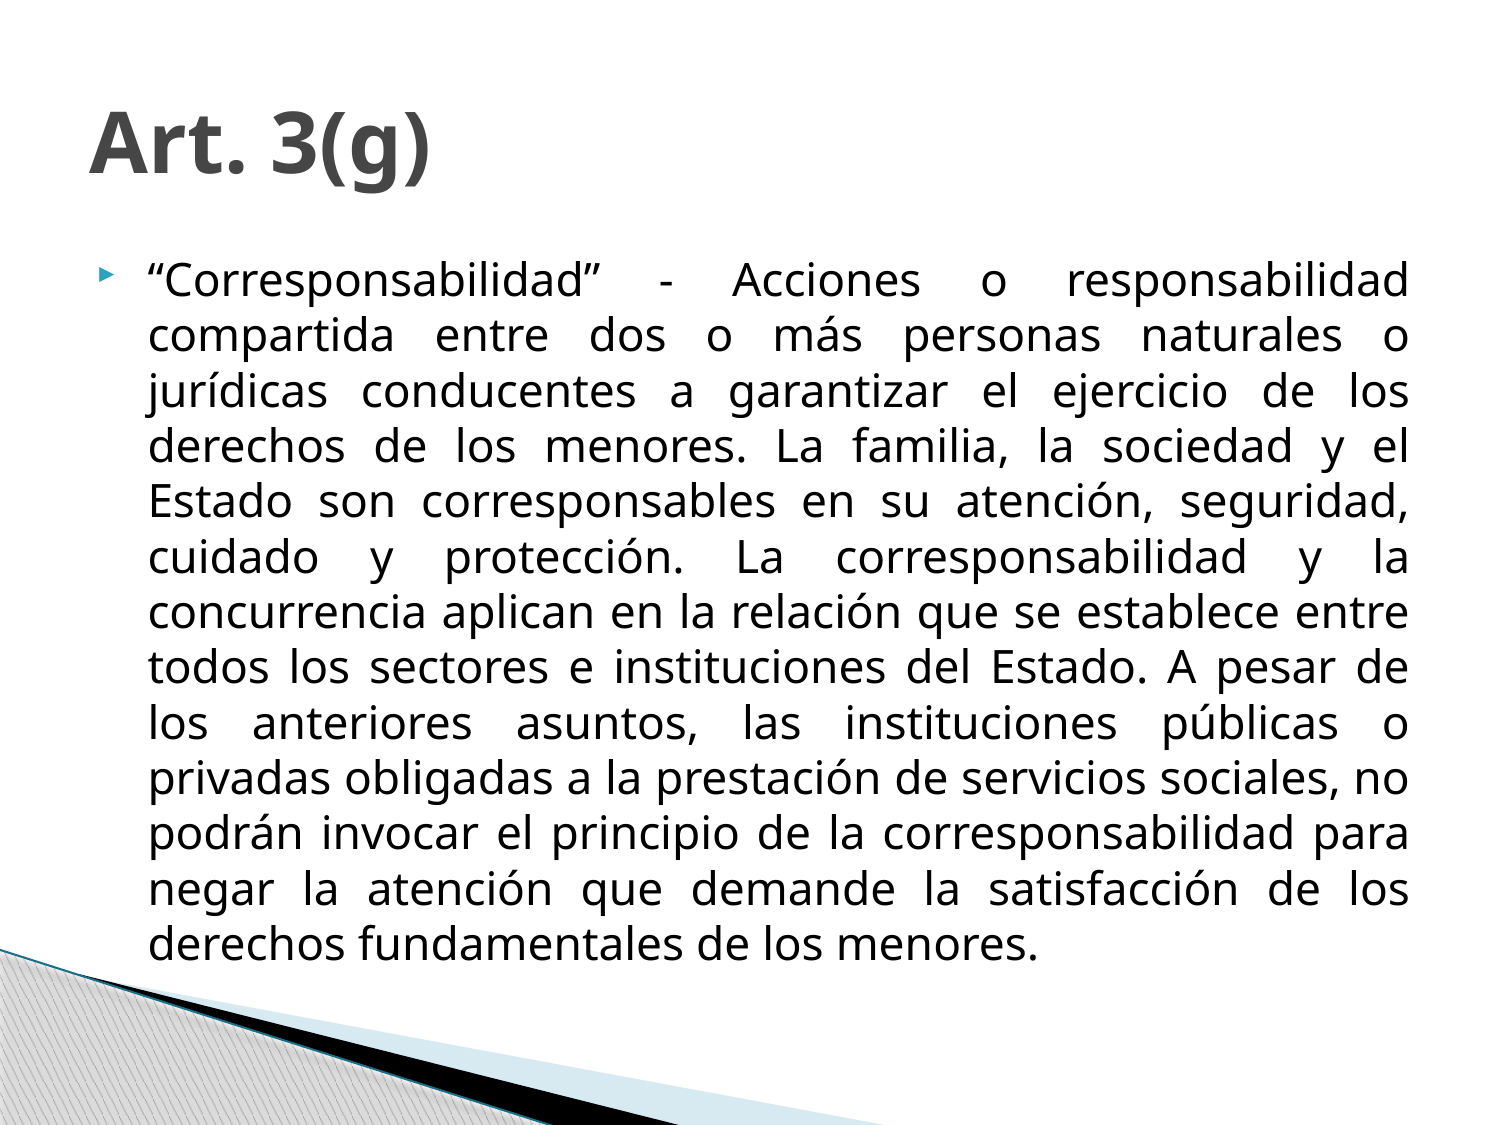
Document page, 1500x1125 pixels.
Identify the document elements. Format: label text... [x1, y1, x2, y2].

title Art. 3(g) [75, 45, 1425, 233]
list “Corresponsabilidad” - Acciones o responsabilidad compartida entre dos o más personas naturales o jurídicas conducentes a garantizar el ejercicio de los derechos de los menores. La familia, la sociedad y el Estado son corresponsables en su atención, seguridad, cuidado y protección. La corresponsabilidad y la concurrencia aplican en la relación que se establece entre todos los sectores e instituciones del Estado. A pesar de los anteriores asuntos, las instituciones públicas o privadas obligadas a la prestación de servicios sociales, no podrán invocar el principio de la corresponsabilidad para negar la atención que demande la satisfacción de los derechos fundamentales de los menores. [75, 243, 1425, 986]
